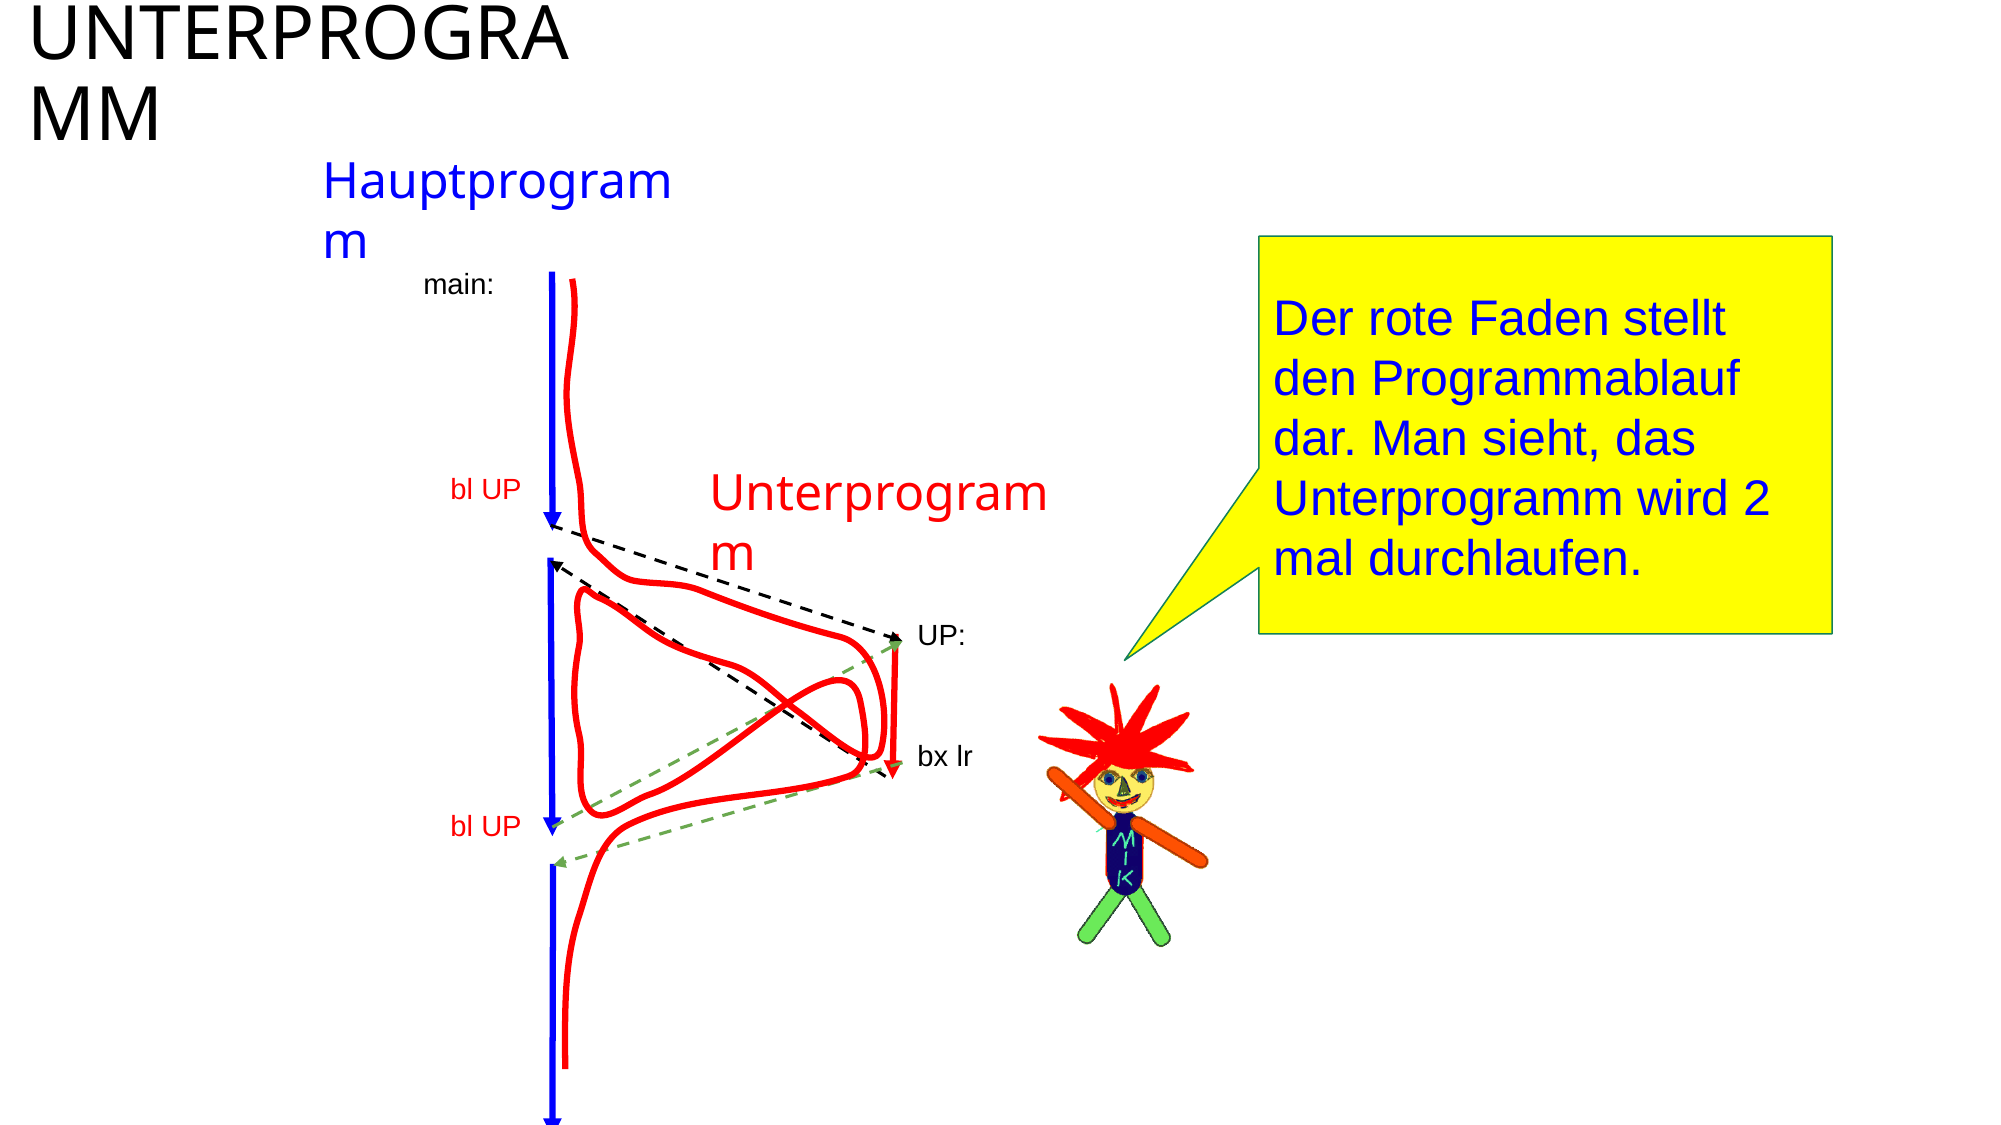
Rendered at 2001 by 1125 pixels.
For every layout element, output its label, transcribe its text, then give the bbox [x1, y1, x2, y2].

text_box Hauptprogramm [307, 133, 707, 214]
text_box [552, 762, 903, 866]
text_box bx lr [908, 722, 1020, 803]
text_box Unterprogramm [694, 445, 1094, 526]
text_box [550, 524, 903, 640]
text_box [552, 640, 903, 762]
text_box Der rote Faden stellt den Programmablauf dar. Man sieht, das Unterprogramm wird 2 mal durchlaufen. [1124, 236, 1833, 661]
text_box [549, 560, 886, 642]
picture [1026, 673, 1217, 955]
text_box [566, 278, 583, 523]
text_box bl UP [435, 792, 547, 863]
title UNTERPROGRAMM [12, 17, 649, 134]
text_box UP: [908, 601, 1020, 681]
text_box [565, 874, 593, 1070]
text_box bl UP [435, 455, 546, 526]
text_box main: [408, 250, 526, 331]
